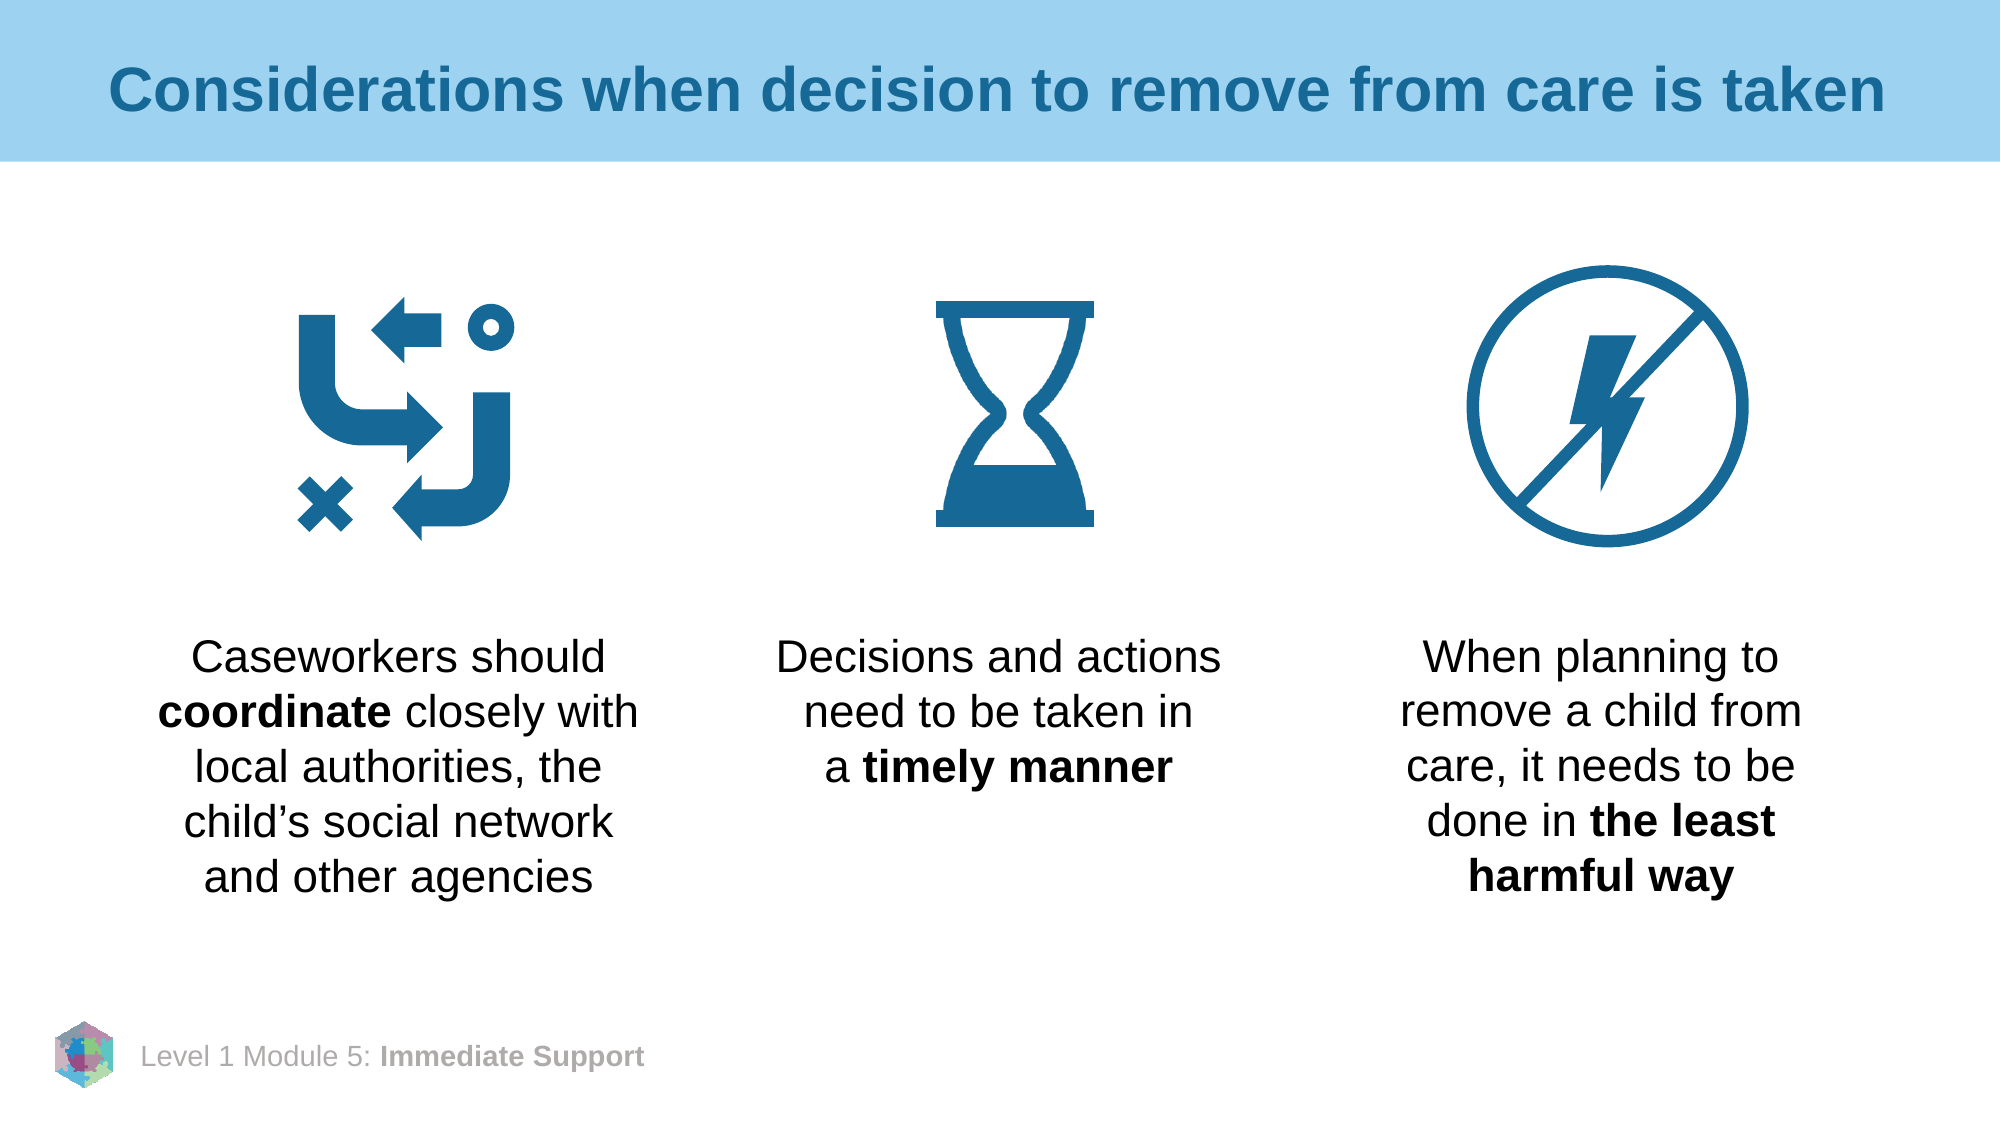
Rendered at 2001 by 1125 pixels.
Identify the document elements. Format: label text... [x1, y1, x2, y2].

text_box Caseworkers should coordinate closely with local authorities, the child’s social network and other agencies [137, 618, 660, 909]
picture [879, 278, 1150, 549]
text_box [283, 296, 515, 546]
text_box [1516, 310, 1703, 507]
title Considerations when decision to remove from care is taken [90, 19, 1908, 163]
text_box [1521, 507, 1699, 543]
text_box Decisions and actions need to be taken in a timely manner [737, 618, 1261, 799]
text_box When planning to remove a child from care, it needs to be done in the least harmful way [1339, 618, 1863, 909]
picture [55, 1021, 113, 1088]
text_box [1471, 270, 1744, 504]
